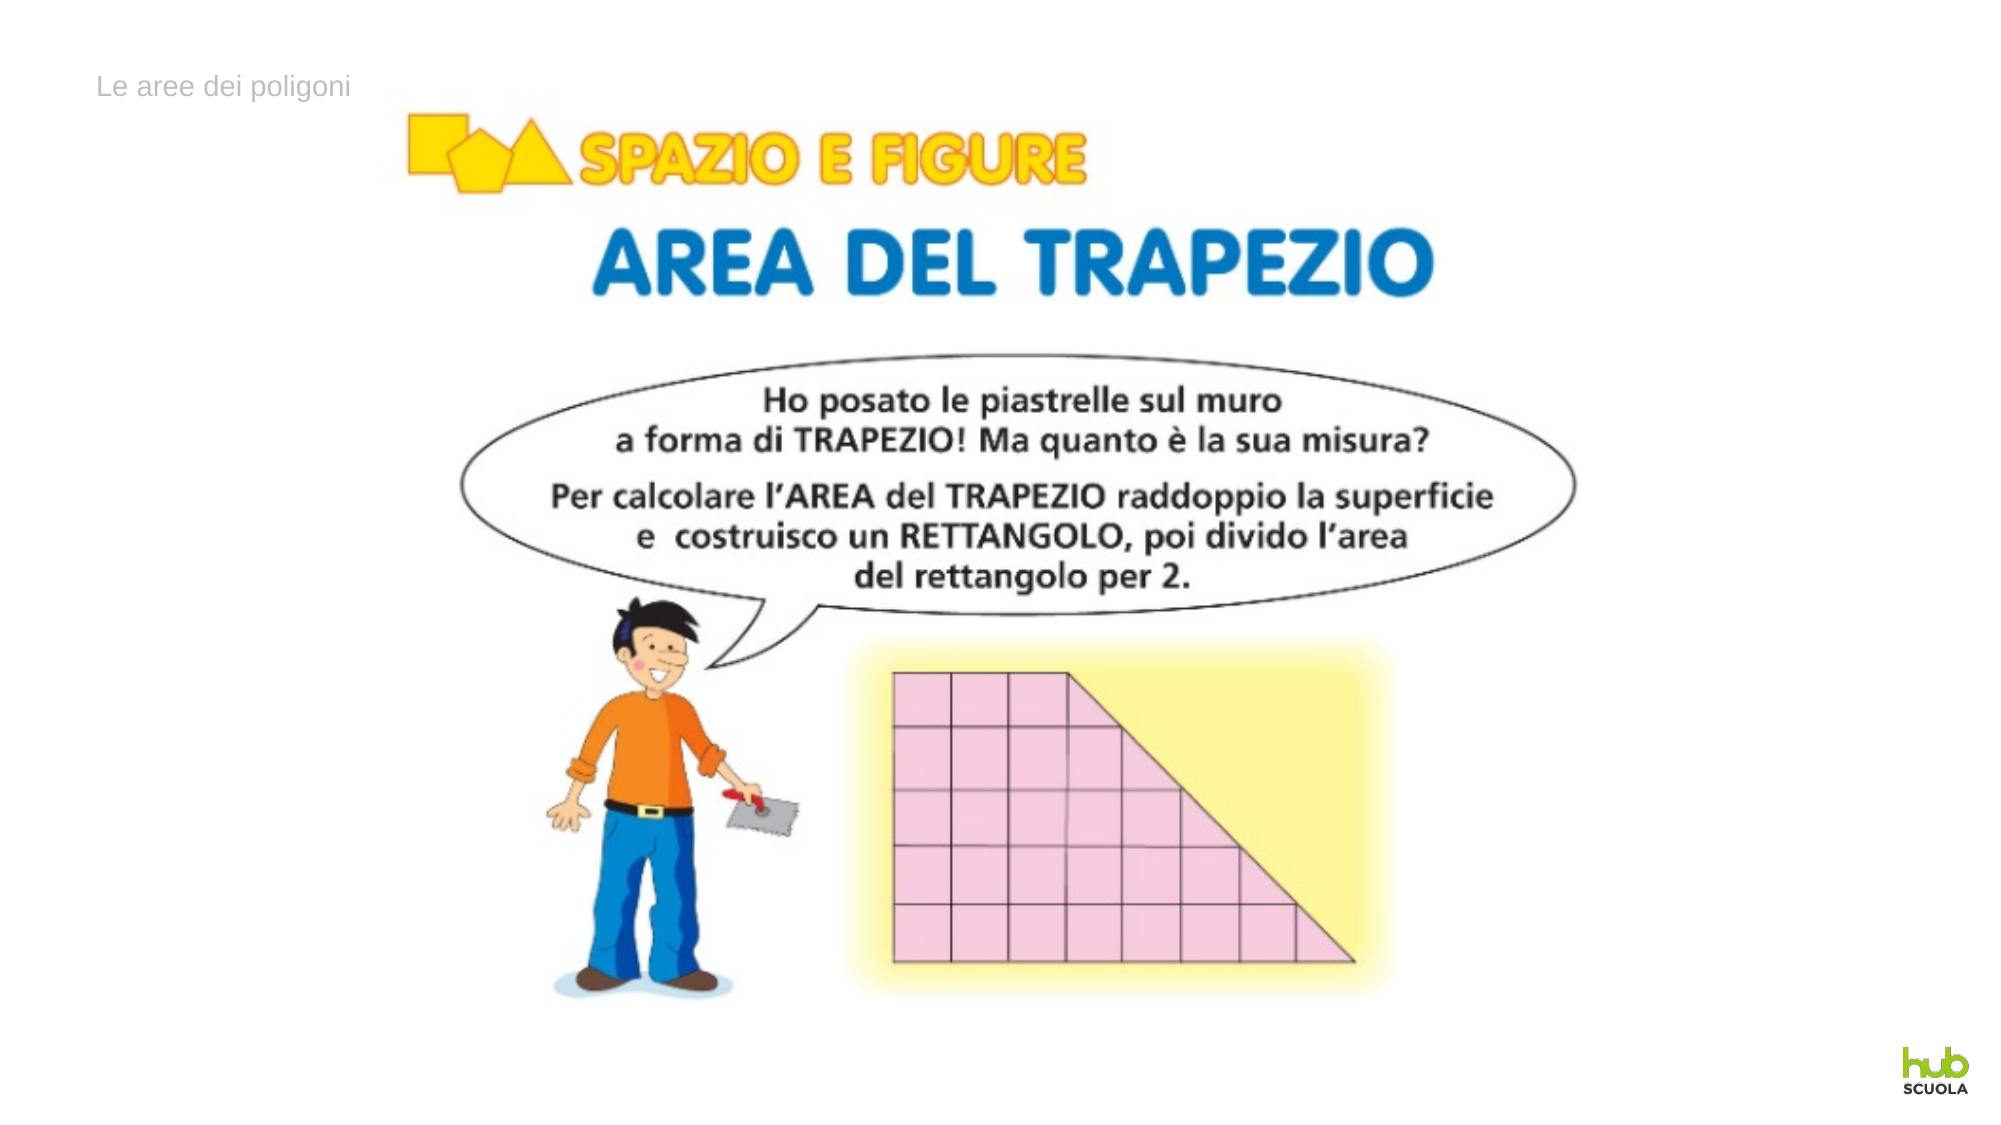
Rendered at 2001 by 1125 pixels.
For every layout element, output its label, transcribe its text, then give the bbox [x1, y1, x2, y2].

picture [350, 62, 1650, 1063]
picture [1903, 1046, 1969, 1095]
text_box Le aree dei poligoni [88, 66, 344, 102]
